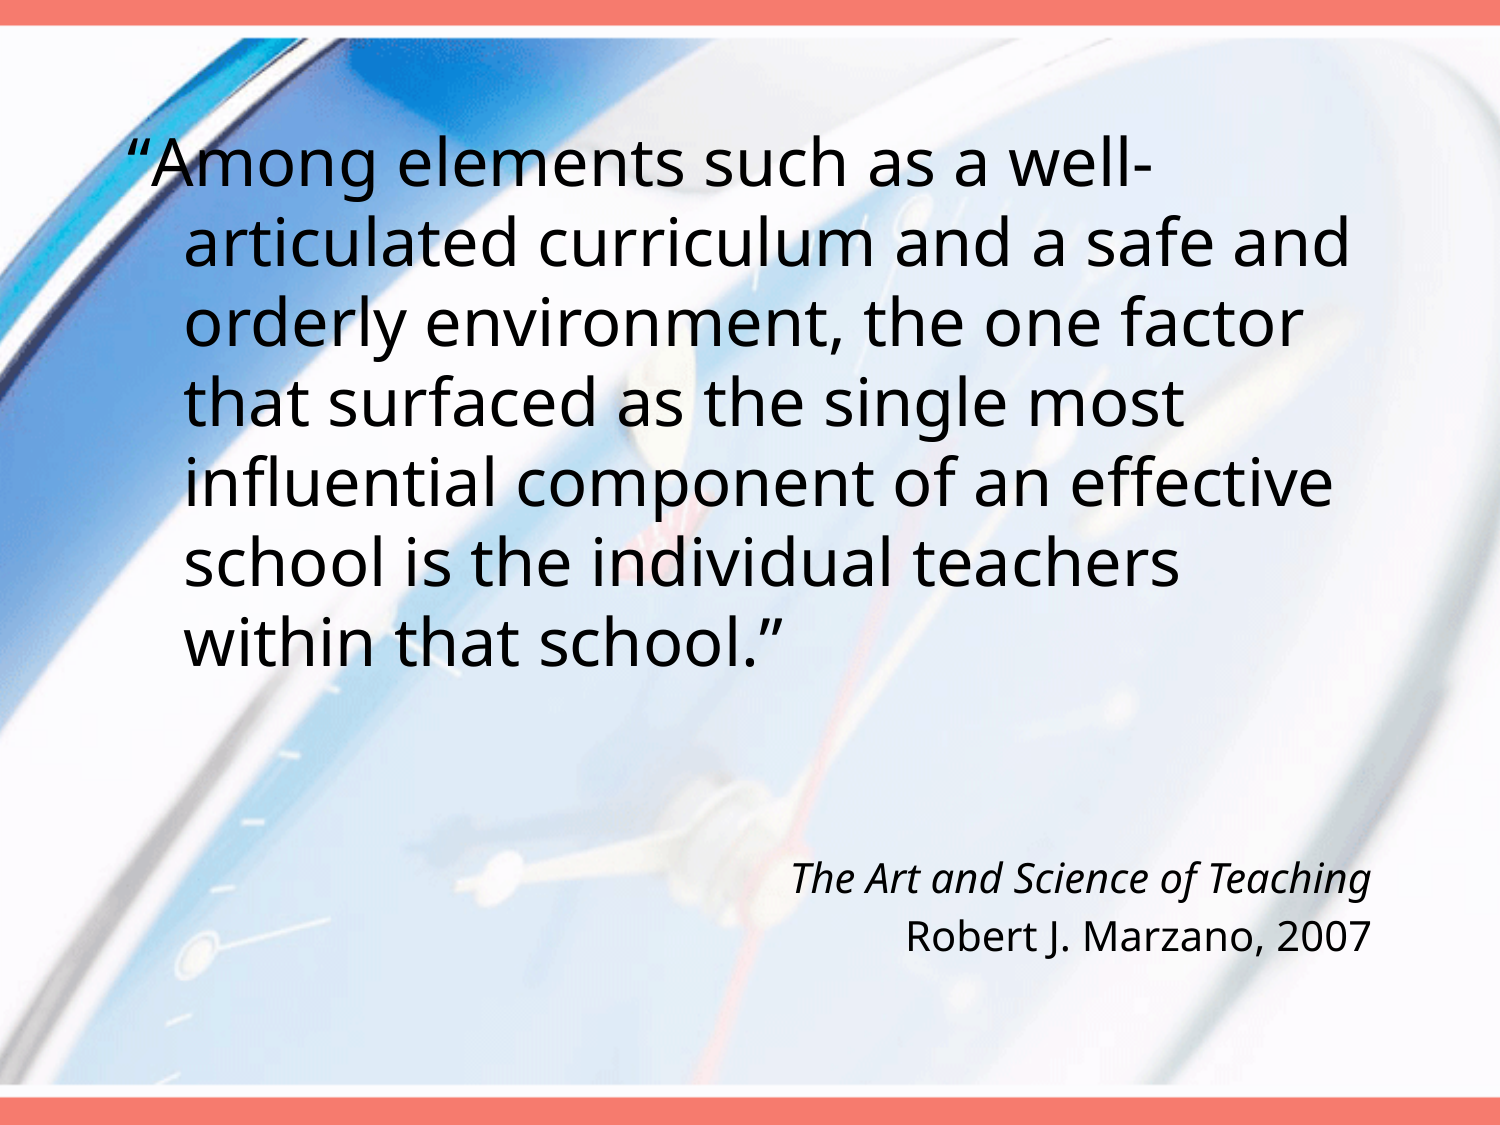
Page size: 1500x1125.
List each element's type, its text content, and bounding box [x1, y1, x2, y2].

picture [0, 0, 1500, 1125]
list “Among elements such as a well-articulated curriculum and a safe and orderly environment, the one factor that surfaced as the single most influential component of an effective school is the individual teachers within that school.” The Art and Science of Teaching Robert J. Marzano, 2007 [112, 112, 1388, 1026]
